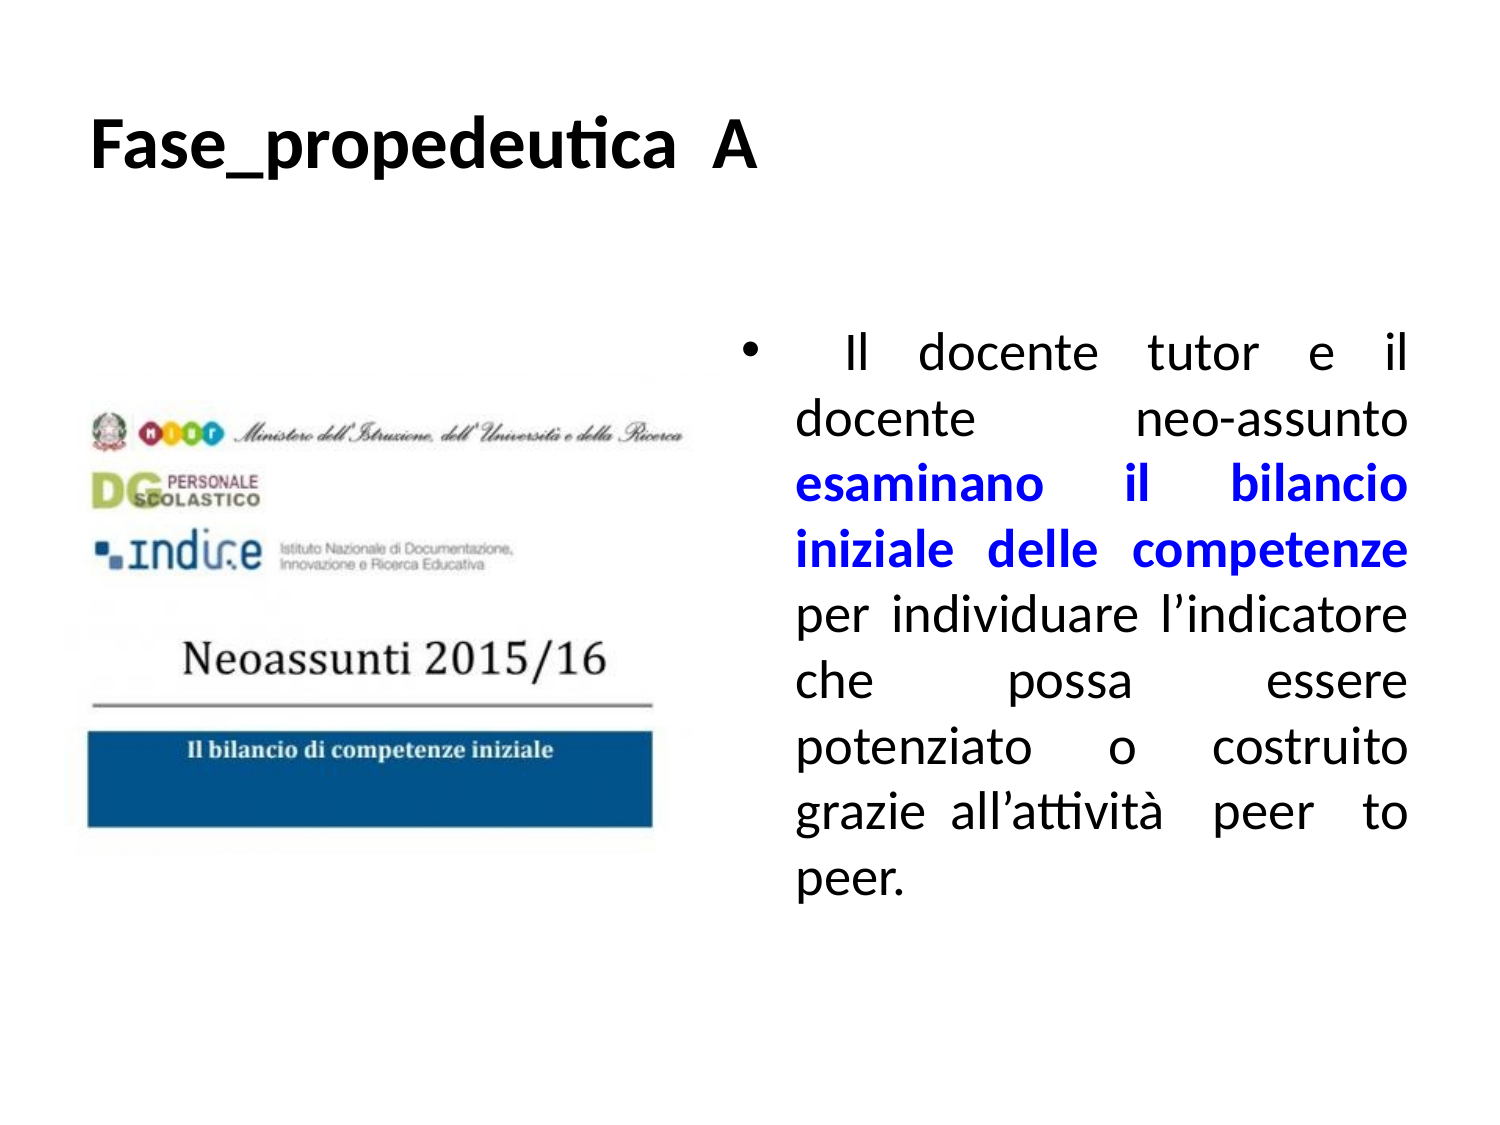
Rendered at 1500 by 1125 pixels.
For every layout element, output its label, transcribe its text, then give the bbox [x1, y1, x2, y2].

title Fase_propedeutica A [75, 45, 1425, 233]
picture [64, 373, 722, 859]
list Il docente tutor e il docente neo-assunto esaminano il bilancio iniziale delle competenze per individuare l’indicatore che possa essere potenziato o costruito grazie all’attività peer to peer. [726, 233, 1425, 917]
